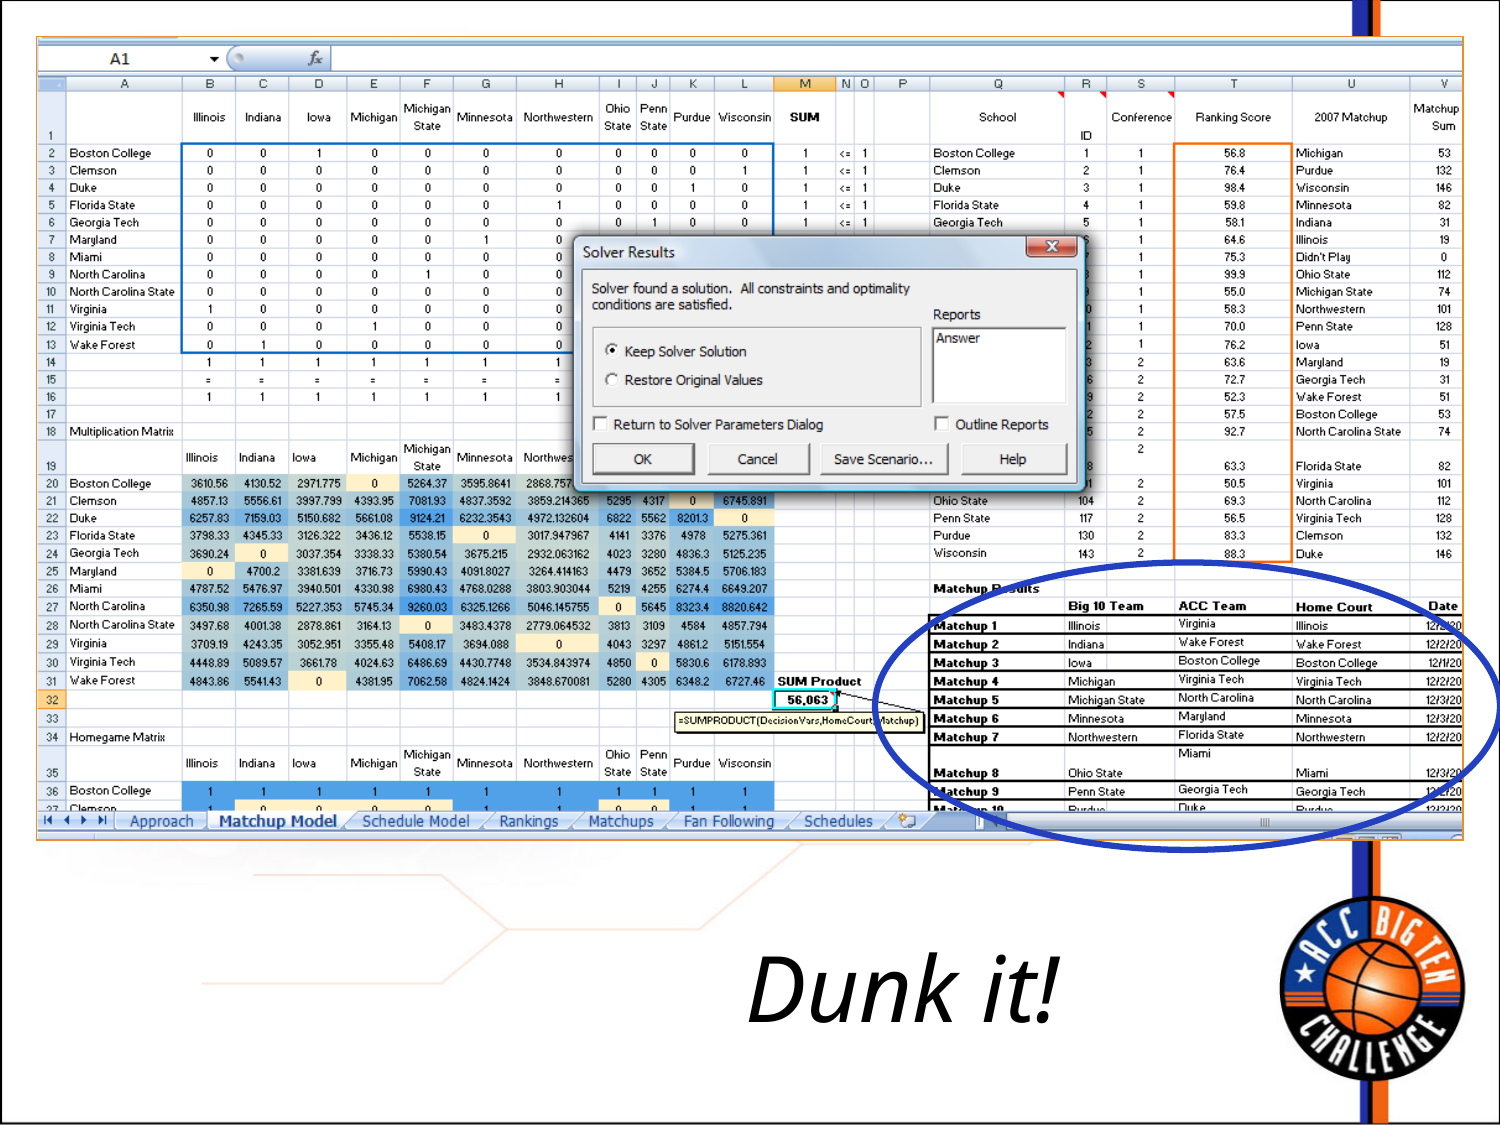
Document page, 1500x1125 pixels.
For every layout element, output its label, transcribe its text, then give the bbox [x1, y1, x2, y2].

picture [0, 0, 1500, 1125]
text_box Dunk it! [483, 923, 1075, 1049]
picture [37, 37, 1463, 840]
text_box [1123, 849, 1252, 853]
text_box [1466, 638, 1500, 775]
